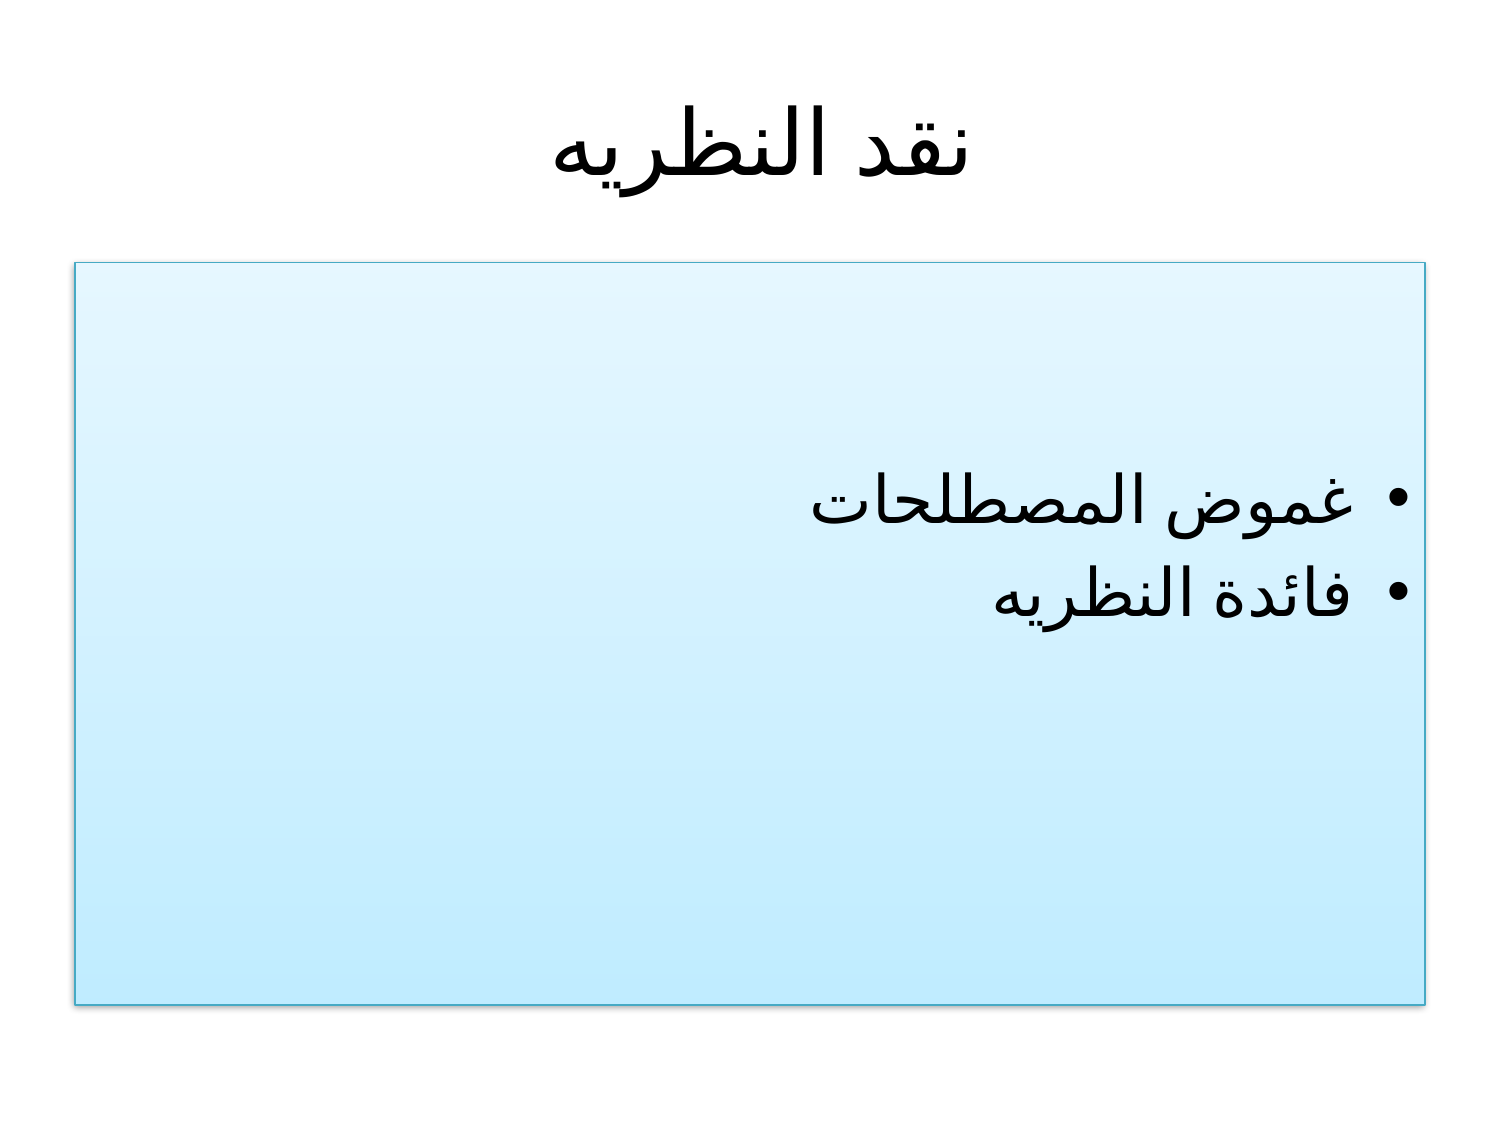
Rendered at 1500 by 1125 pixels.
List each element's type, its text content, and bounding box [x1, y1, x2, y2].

list غموض المصطلحات فائدة النظريه [74, 262, 1426, 1006]
title نقد النظريه [75, 45, 1425, 233]
